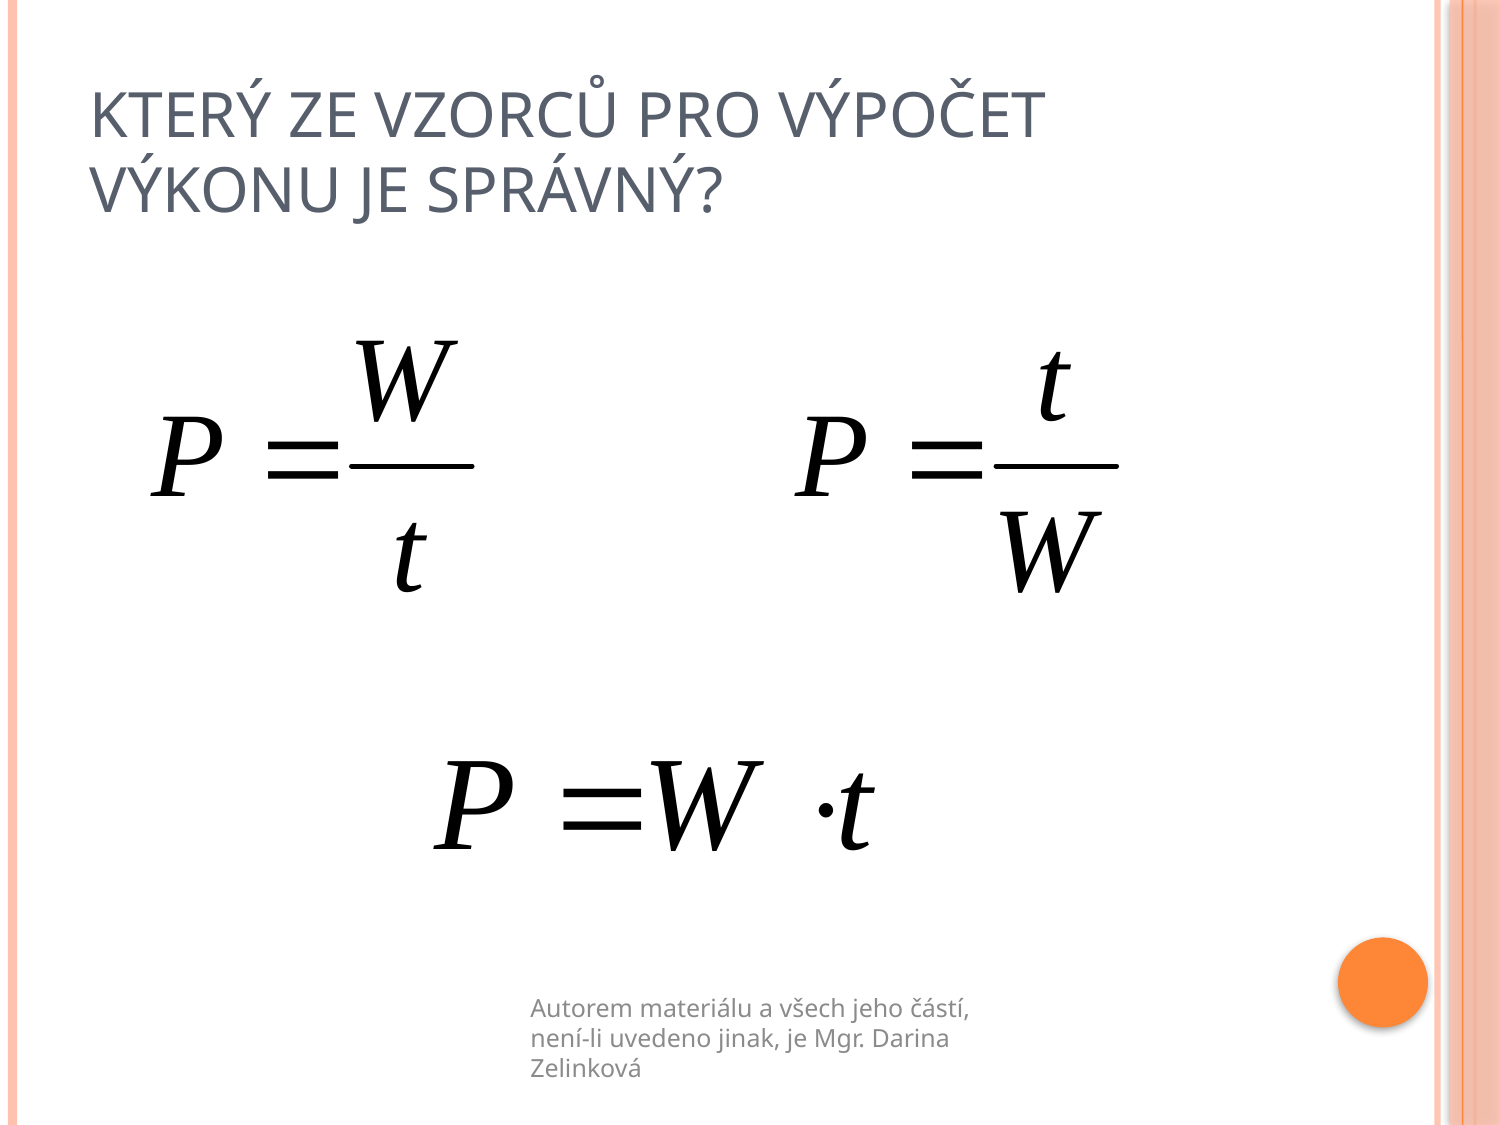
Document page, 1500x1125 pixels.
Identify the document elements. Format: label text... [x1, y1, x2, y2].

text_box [409, 725, 903, 884]
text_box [772, 304, 1138, 618]
title Který ze vzorců pro výpočet výkonu je správný? [75, 45, 1300, 233]
footer Autorem materiálu a všech jeho částí, není-li uvedeno jinak, je Mgr. Darina Zelinková [515, 1007, 991, 1068]
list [128, 304, 493, 618]
